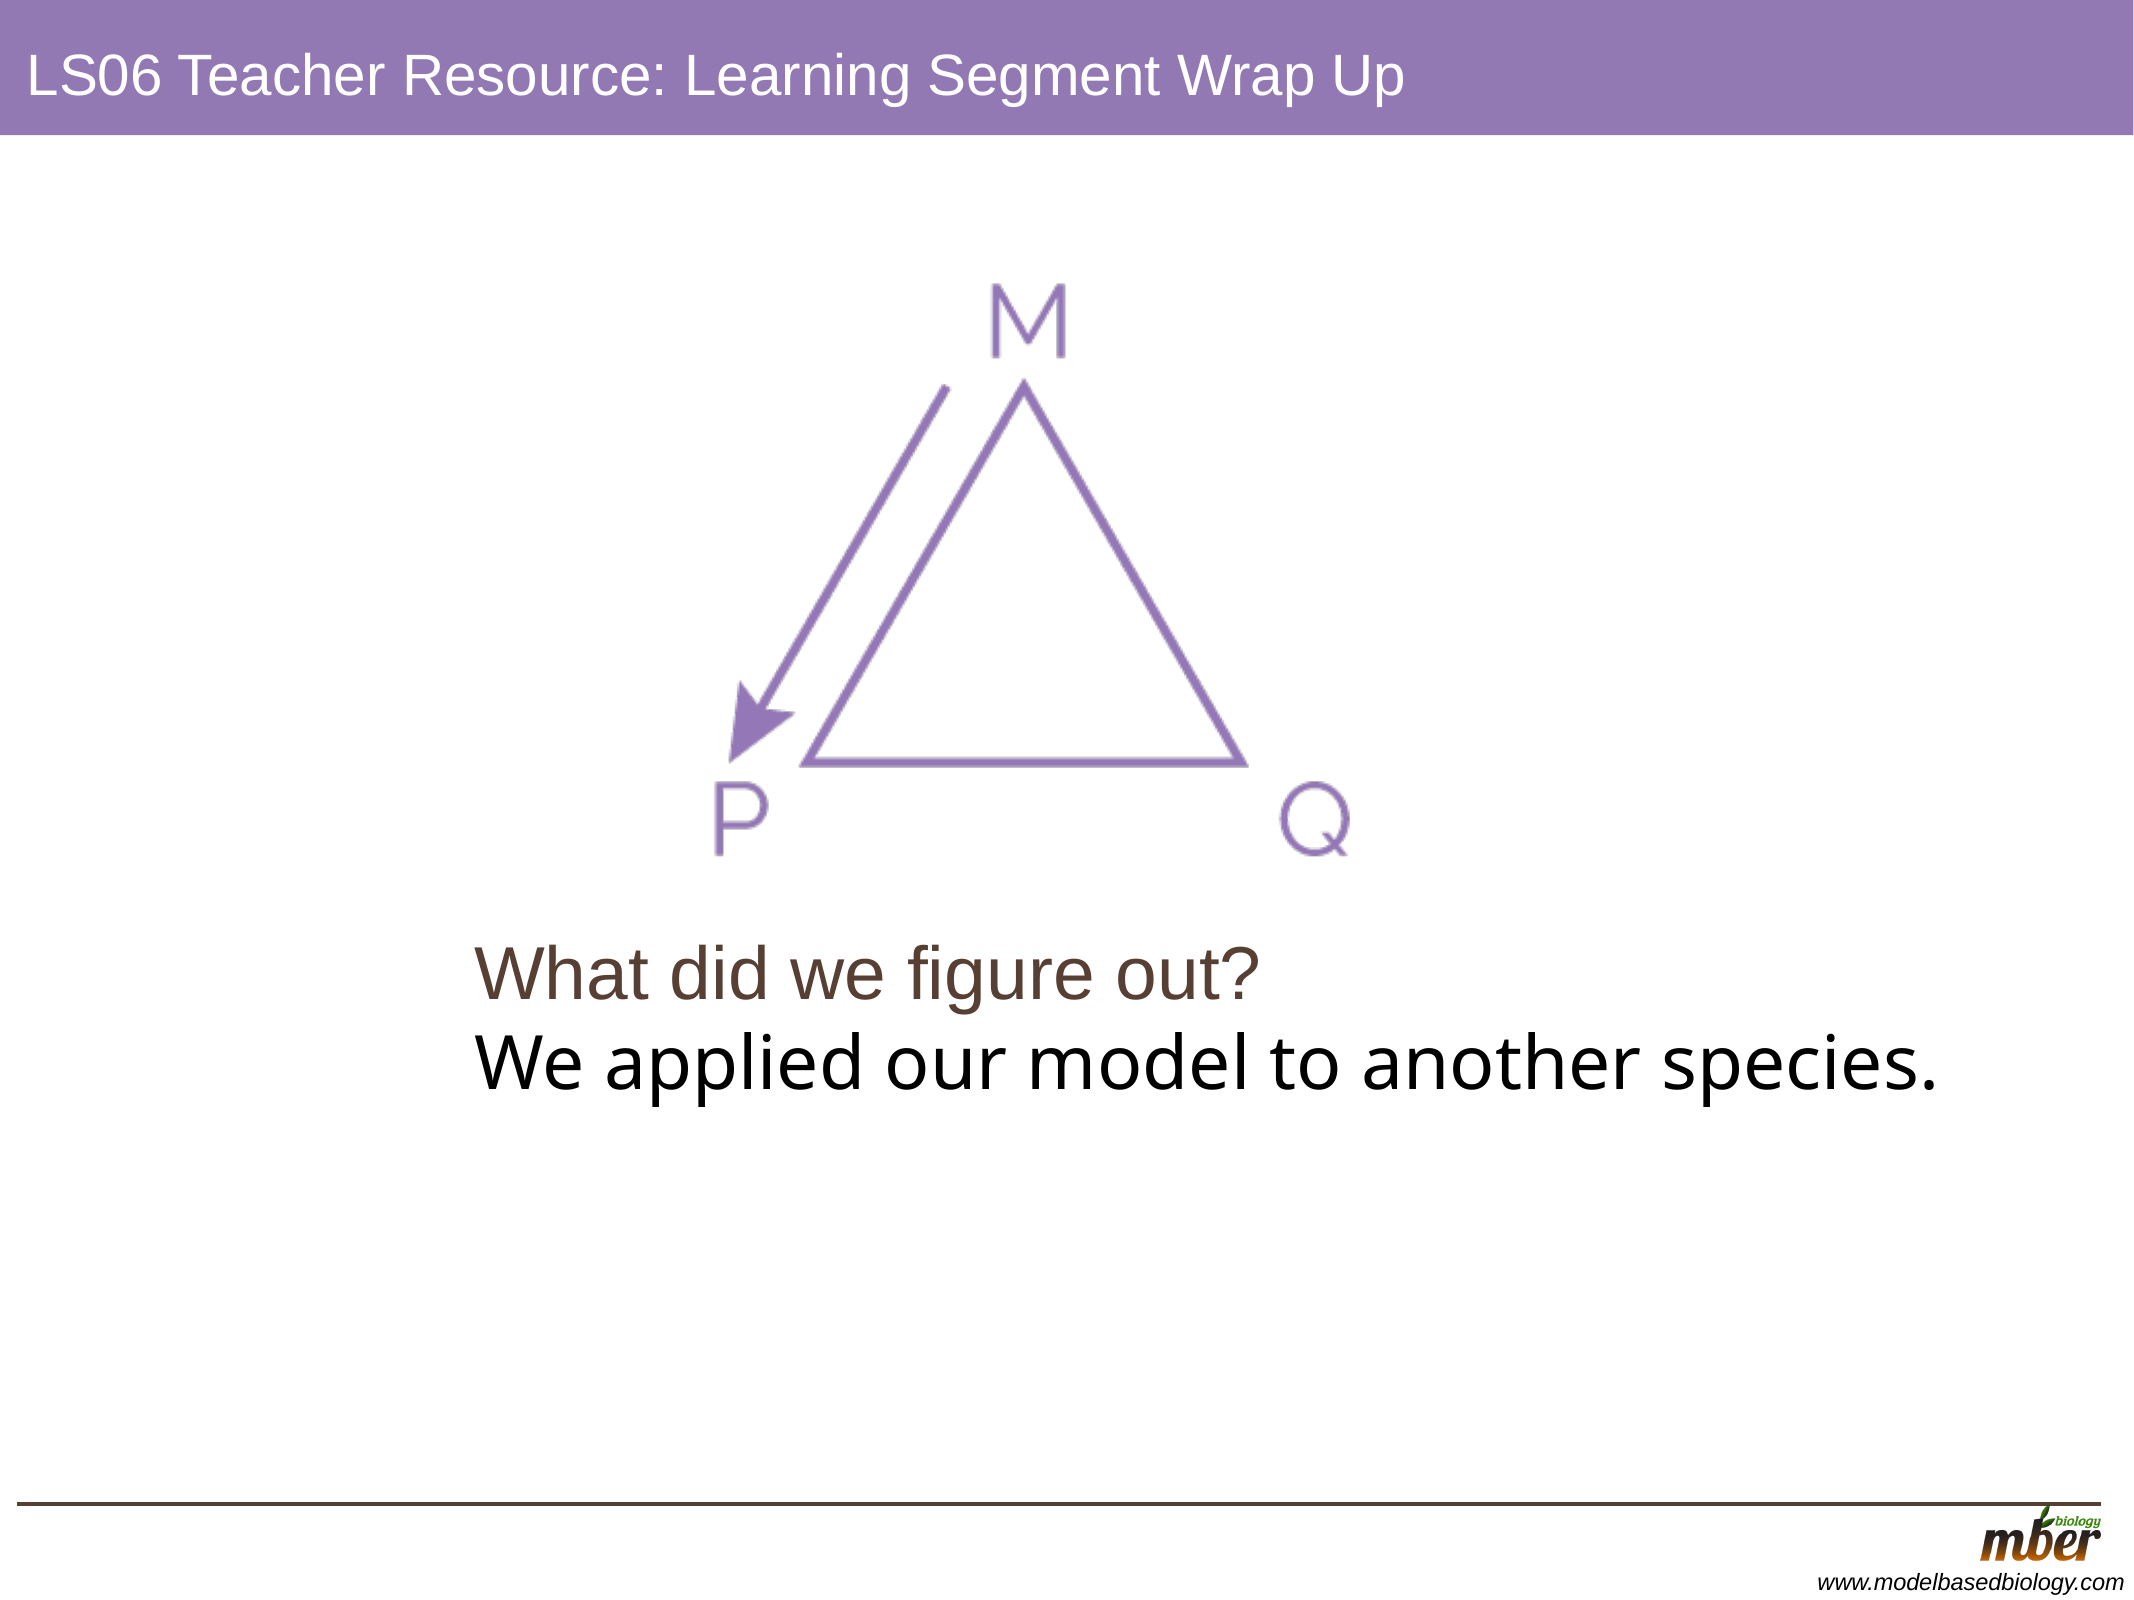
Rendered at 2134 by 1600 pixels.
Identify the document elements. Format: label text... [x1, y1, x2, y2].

title LS06 Teacher Resource: Learning Segment Wrap Up [17, 31, 1736, 114]
text_box What did we figure out? We applied our model to another species. [459, 916, 1975, 1202]
picture [707, 269, 1354, 880]
picture [1980, 1504, 2101, 1561]
